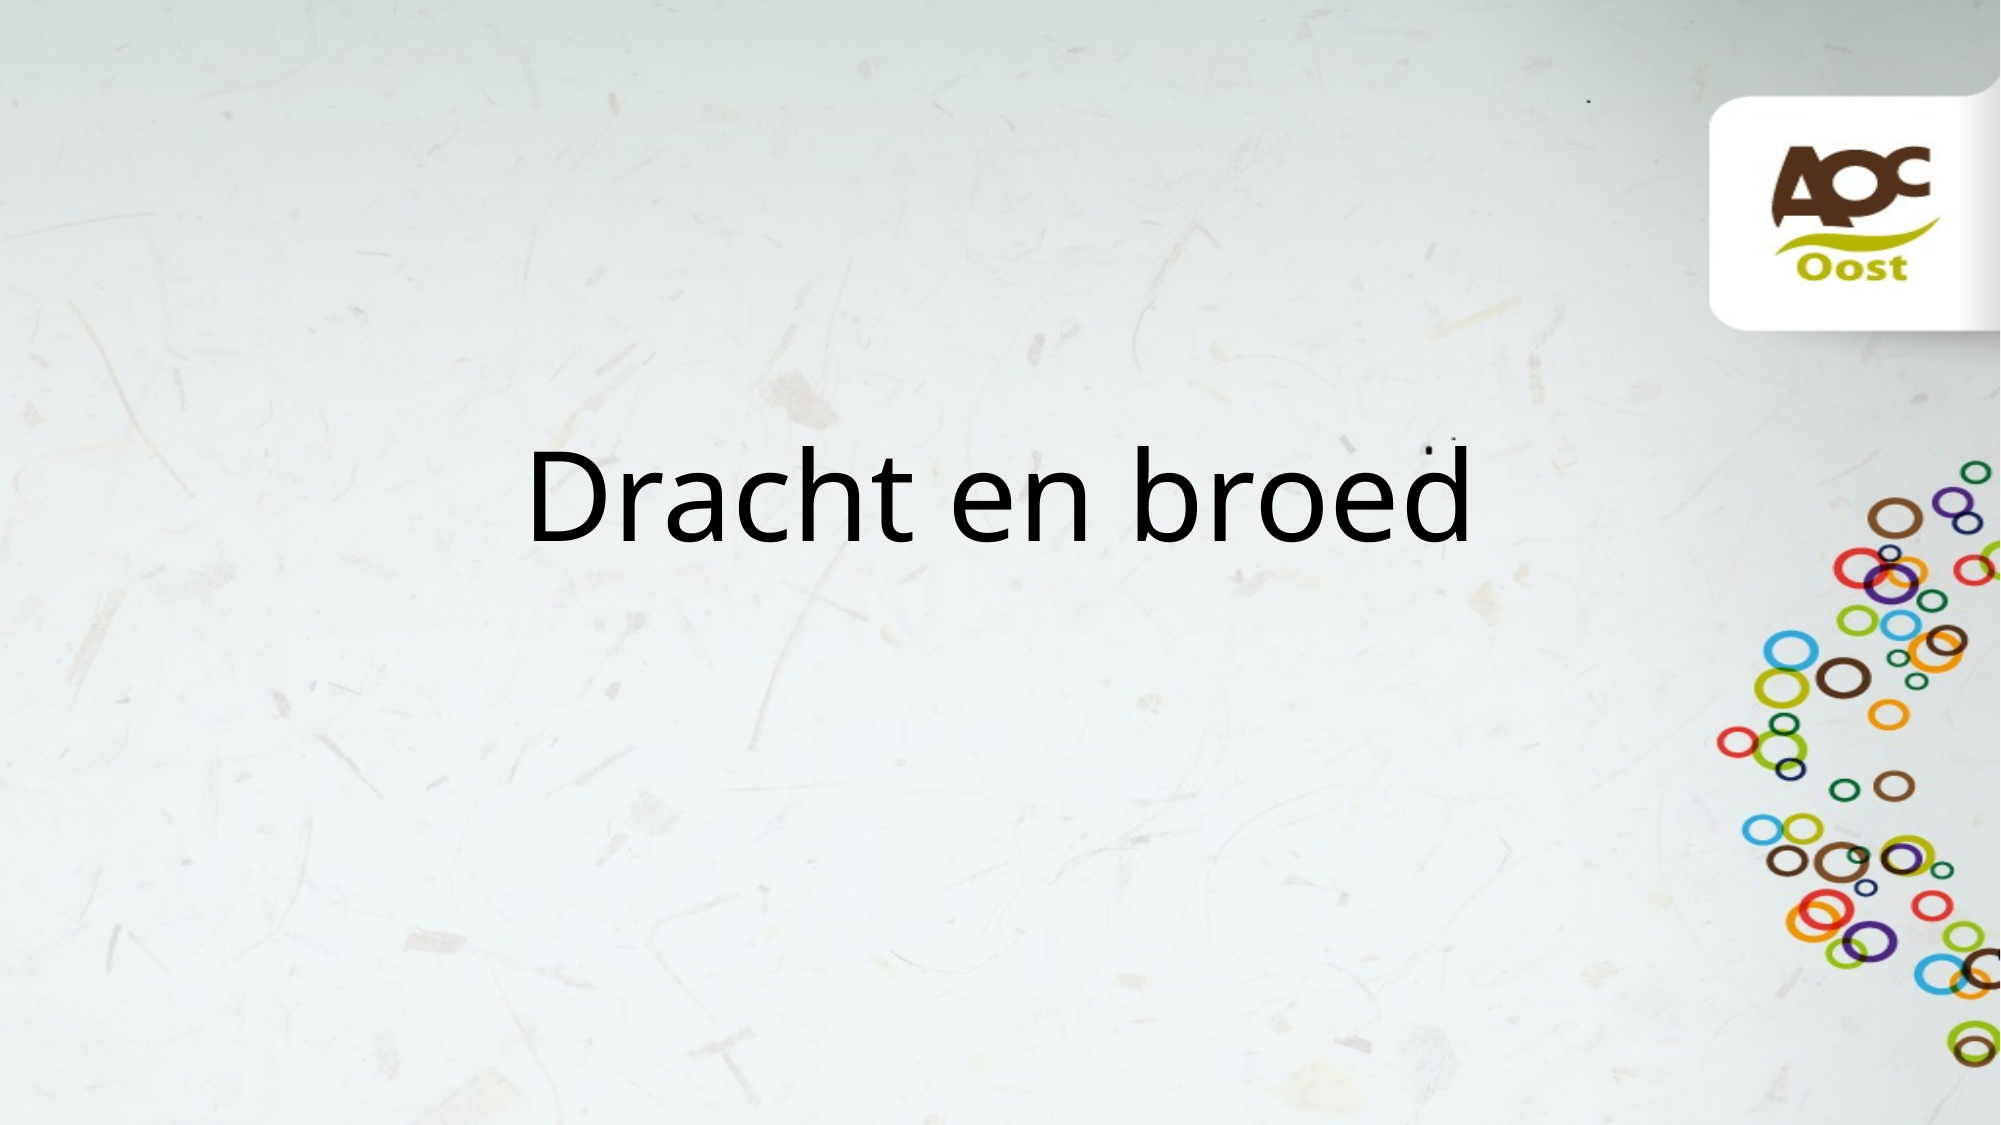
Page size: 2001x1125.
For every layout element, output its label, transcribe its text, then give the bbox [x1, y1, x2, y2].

title Dracht en broed [249, 184, 1750, 576]
picture [0, 0, 2001, 1125]
